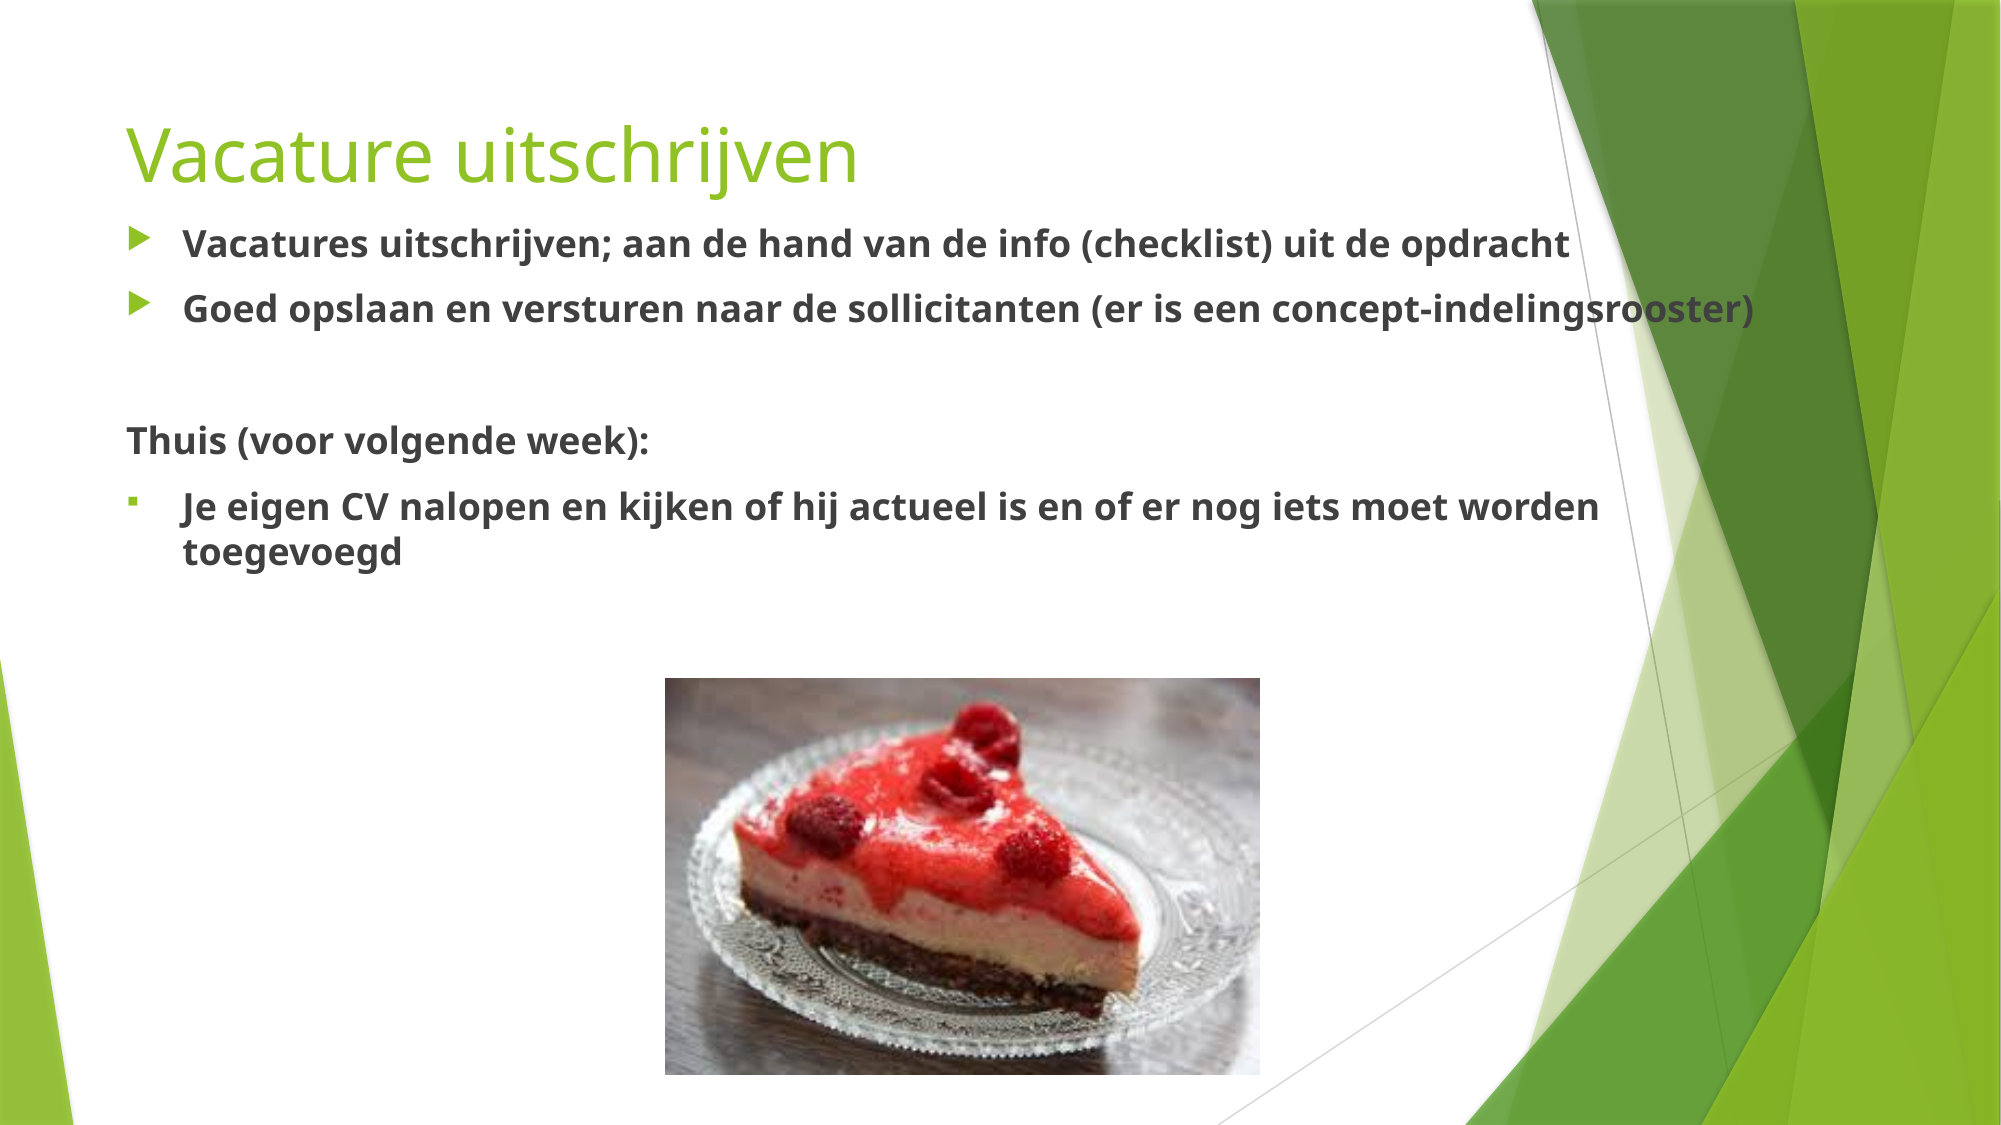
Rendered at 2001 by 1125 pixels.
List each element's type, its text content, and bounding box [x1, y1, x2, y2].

picture [665, 678, 1261, 1075]
title Vacature uitschrijven [111, 99, 1522, 212]
list Vacatures uitschrijven; aan de hand van de info (checklist) uit de opdracht Goed opslaan en versturen naar de sollicitanten (er is een concept-indelingsrooster) Thuis (voor volgende week): Je eigen CV nalopen en kijken of hij actueel is en of er nog iets moet worden toegevoegd [111, 212, 1781, 991]
